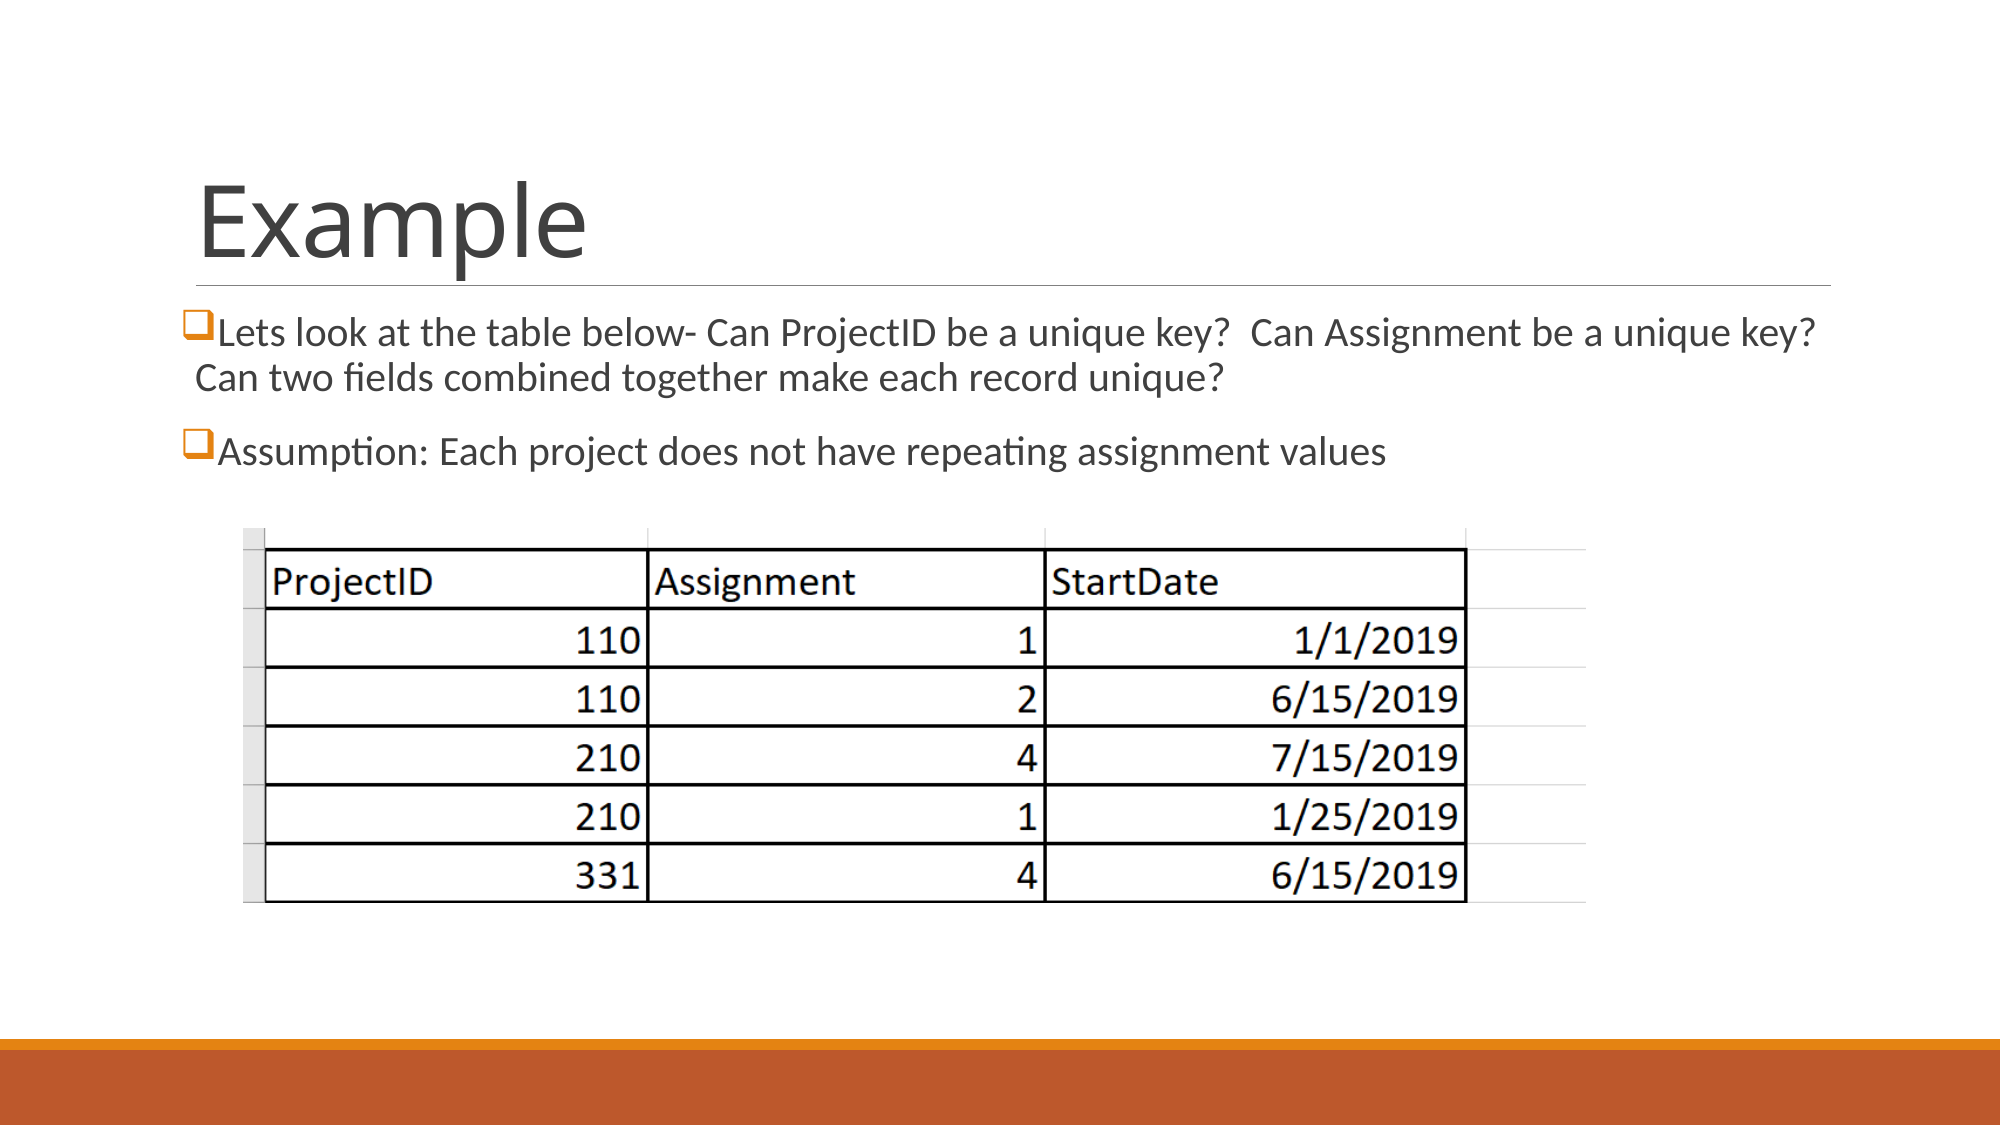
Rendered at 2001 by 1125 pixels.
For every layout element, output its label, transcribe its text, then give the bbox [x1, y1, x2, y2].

picture [243, 528, 1587, 903]
title Example [180, 47, 1830, 285]
list Lets look at the table below- Can ProjectID be a unique key? Can Assignment be a unique key? Can two fields combined together make each record unique? Assumption: Each project does not have repeating assignment values [180, 302, 1830, 963]
